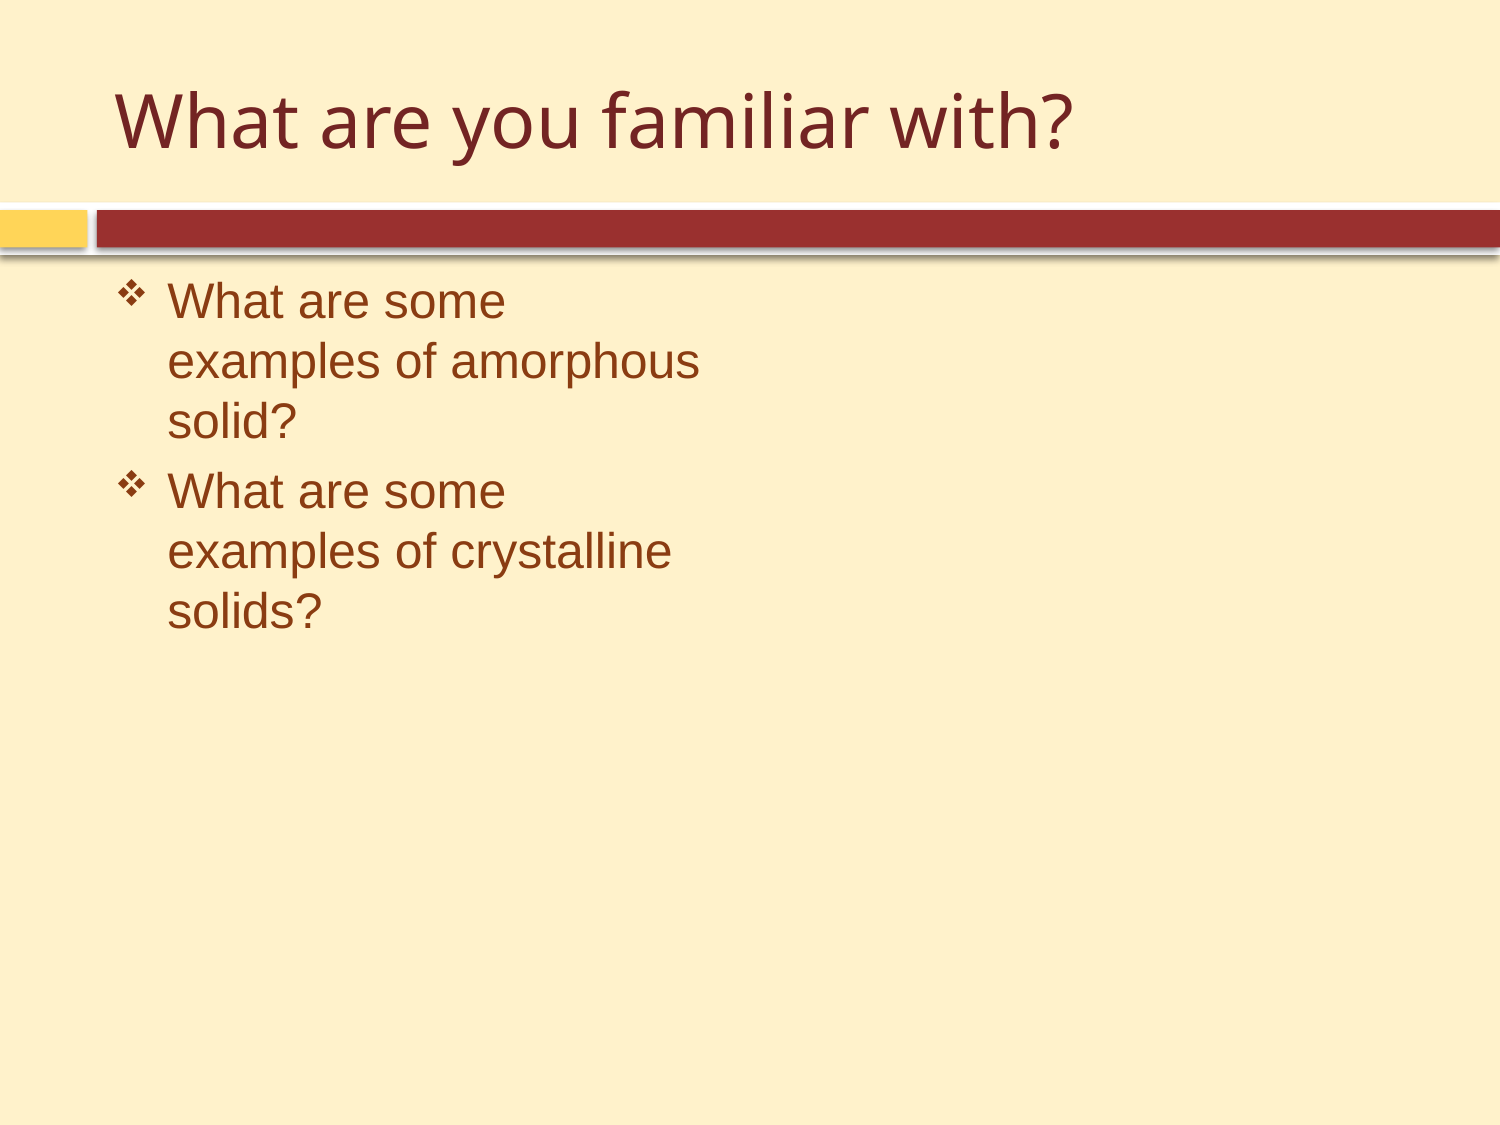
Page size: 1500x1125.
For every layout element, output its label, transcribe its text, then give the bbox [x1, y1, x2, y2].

list What are some examples of amorphous solid? What are some examples of crystalline solids? [99, 260, 738, 1011]
title What are you familiar with? [99, 37, 1438, 200]
